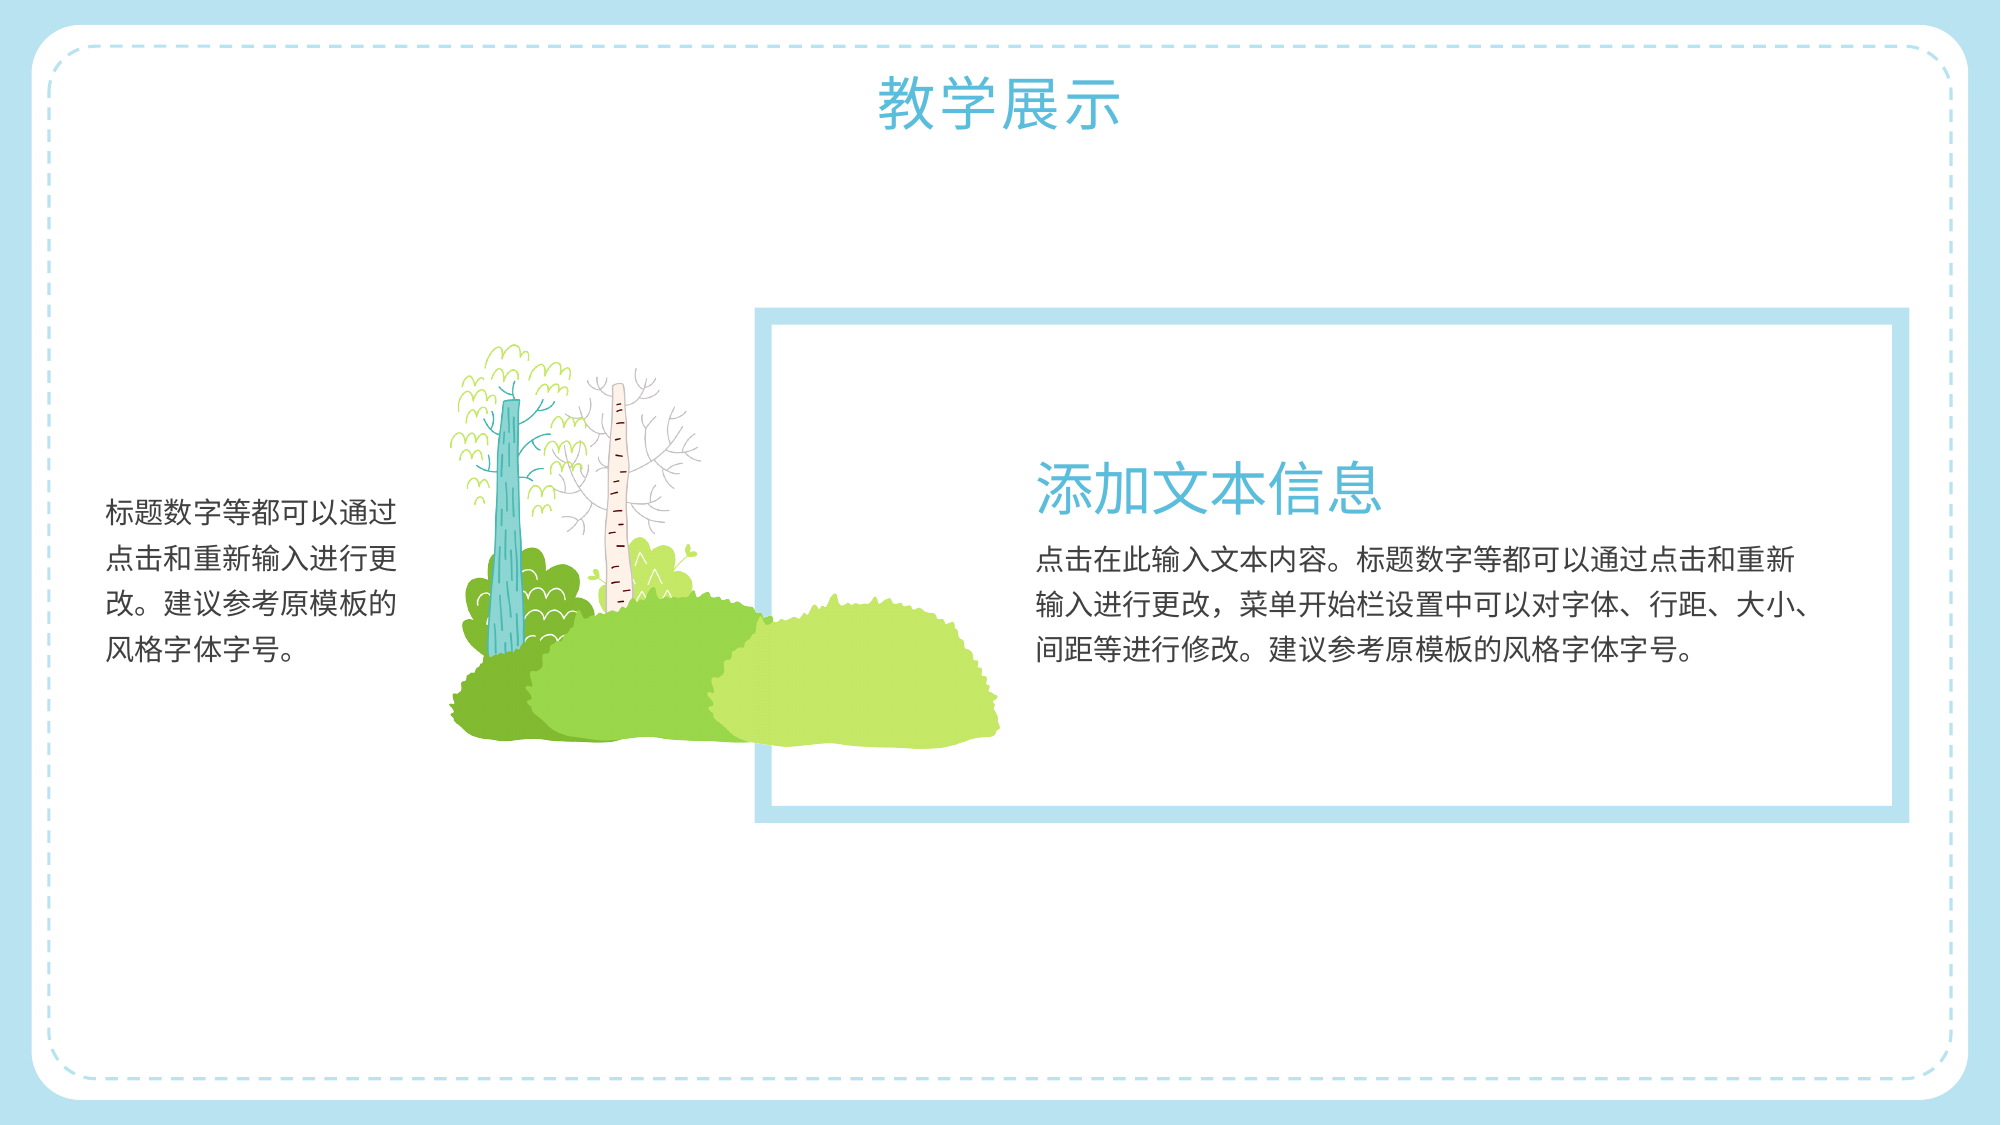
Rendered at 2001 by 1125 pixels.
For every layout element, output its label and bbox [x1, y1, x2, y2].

text_box [31, 24, 1969, 1100]
picture [449, 344, 1000, 749]
text_box [0, 0, 2000, 1125]
